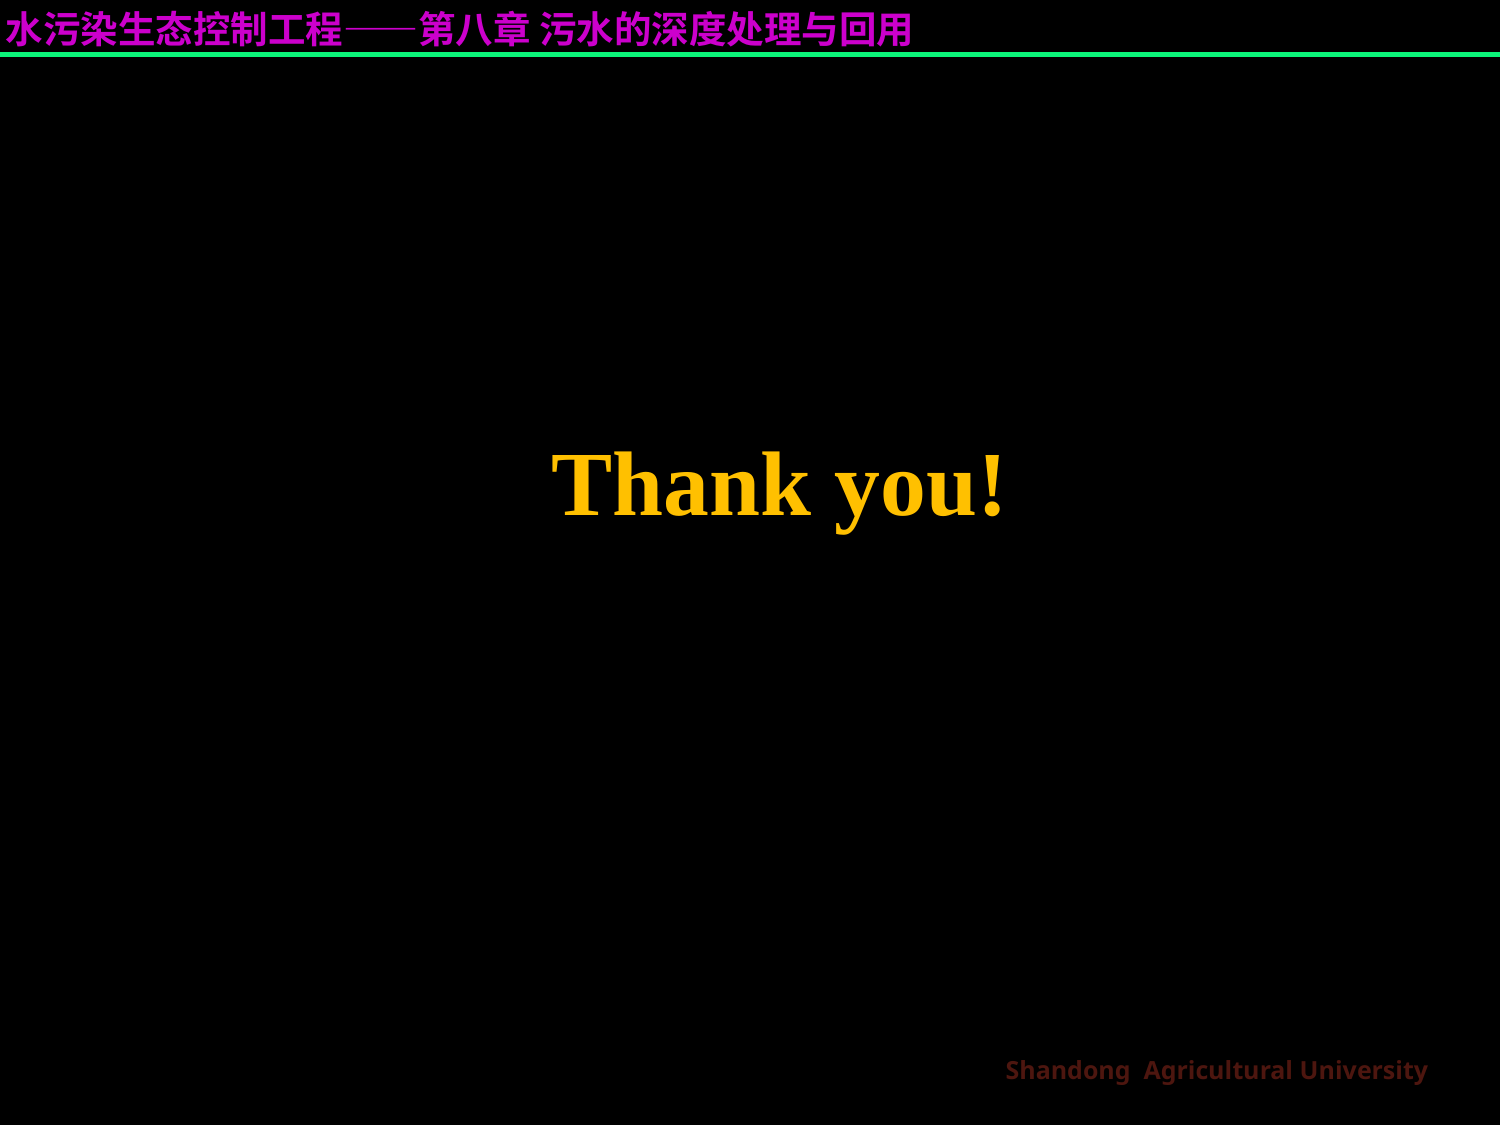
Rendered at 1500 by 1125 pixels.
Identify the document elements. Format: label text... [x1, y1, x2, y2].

title Thank you! [76, 385, 1427, 573]
